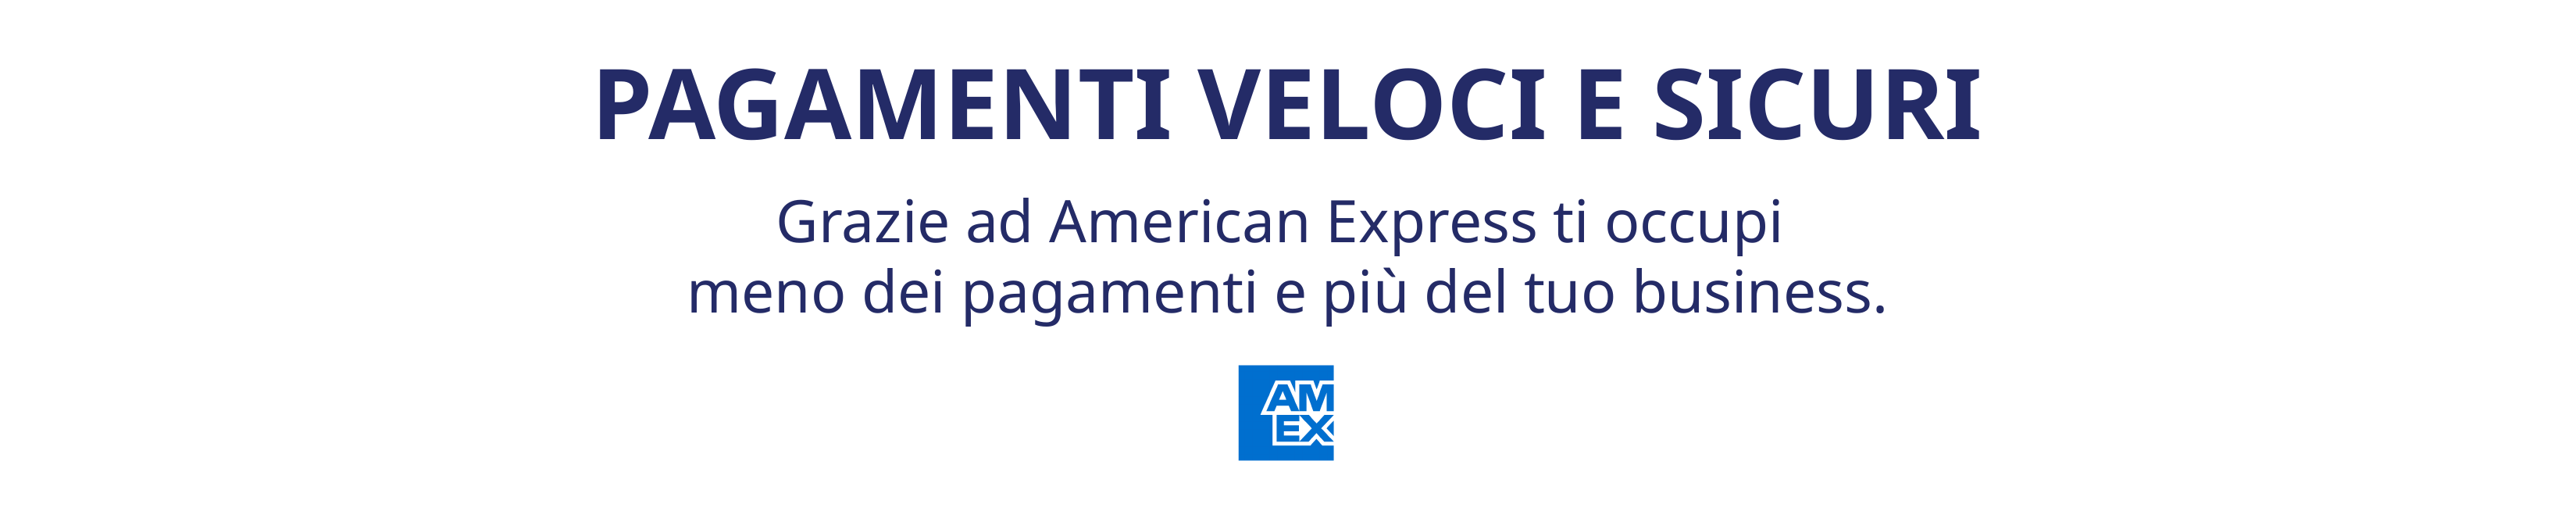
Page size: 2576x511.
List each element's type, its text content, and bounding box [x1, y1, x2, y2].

picture [1219, 346, 1353, 481]
text_box Grazie ad American Express ti occupi meno dei pagamenti e più del tuo business. [102, 178, 2474, 331]
text_box PAGAMENTI VELOCI E SICURI [0, 36, 2576, 166]
